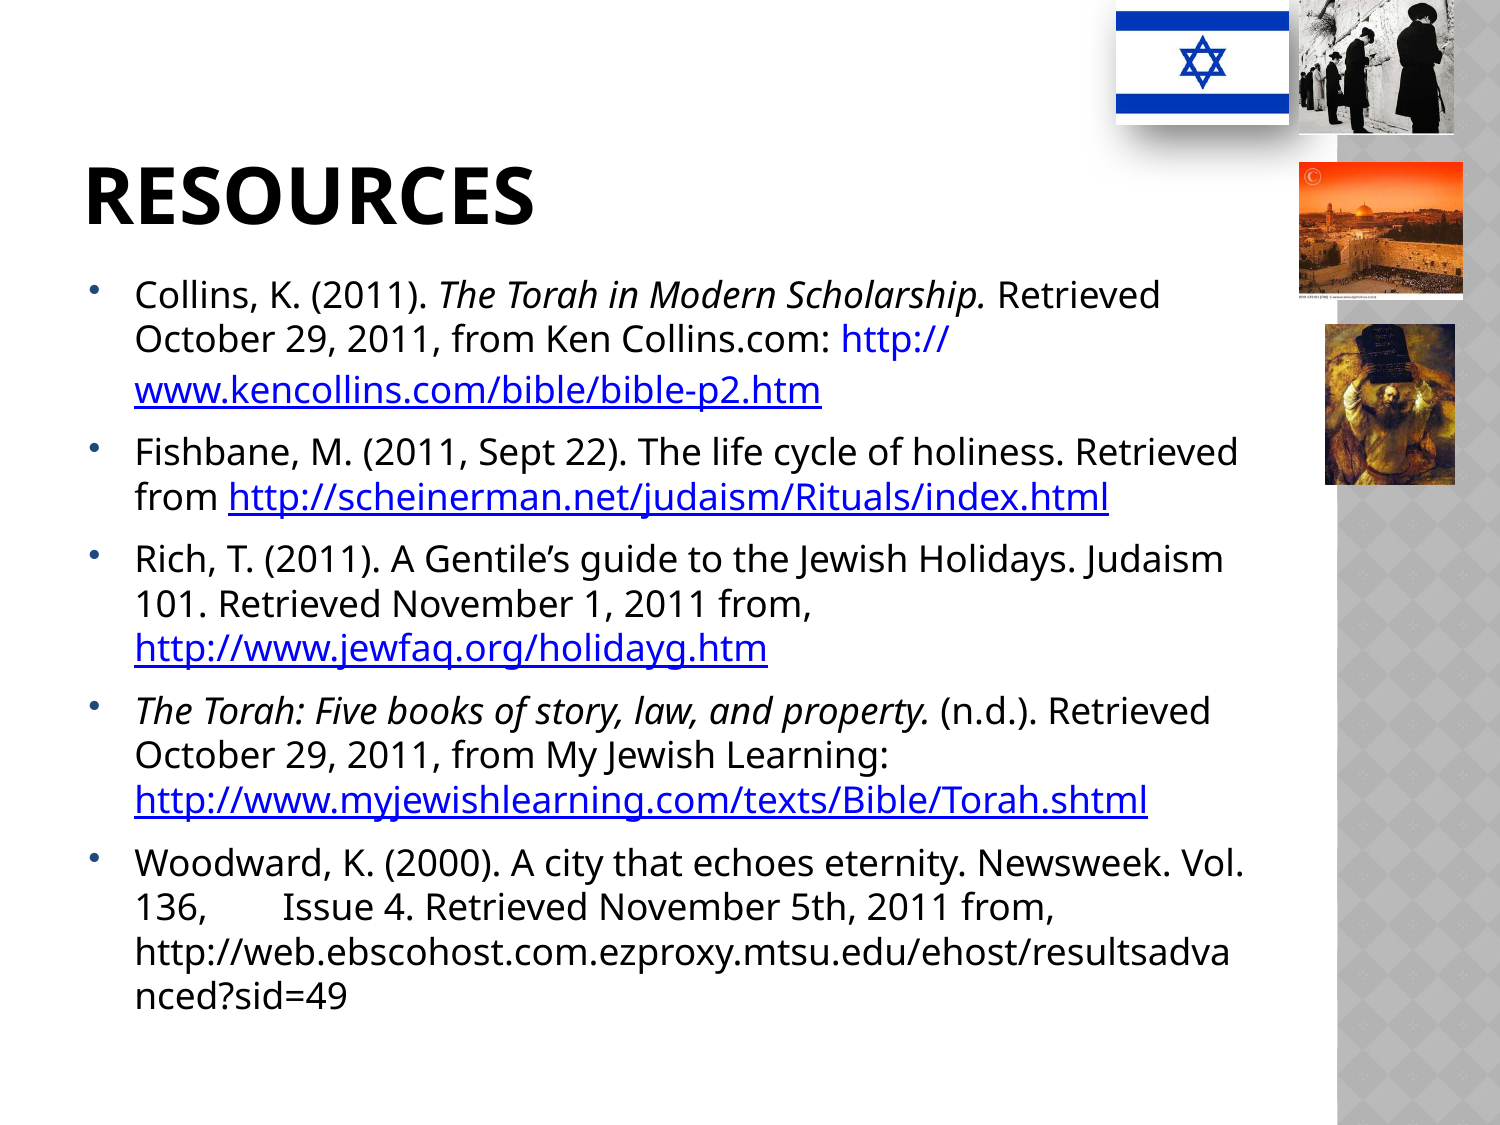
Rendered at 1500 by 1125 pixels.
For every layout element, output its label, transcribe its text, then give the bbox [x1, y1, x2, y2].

title Resources [75, 52, 1263, 240]
picture [1116, 0, 1289, 125]
picture [1325, 324, 1455, 485]
list Collins, K. (2011). The Torah in Modern Scholarship. Retrieved October 29, 2011, from Ken Collins.com: http://www.kencollins.com/bible/bible-p2.htm Fishbane, M. (2011, Sept 22). The life cycle of holiness. Retrieved from http://scheinerman.net/judaism/Rituals/index.html Rich, T. (2011). A Gentile’s guide to the Jewish Holidays. Judaism 101. Retrieved November 1, 2011 from, http://www.jewfaq.org/holidayg.htm The Torah: Five books of story, law, and property. (n.d.). Retrieved October 29, 2011, from My Jewish Learning: http://www.myjewishlearning.com/texts/Bible/Torah.shtml Woodward, K. (2000). A city that echoes eternity. Newsweek. Vol. 136, Issue 4. Retrieved November 5th, 2011 from, http://web.ebscohost.com.ezproxy.mtsu.edu/ehost/resultsadvanced?sid=49 [75, 264, 1263, 1059]
picture [1299, 0, 1454, 135]
picture [1299, 162, 1463, 300]
